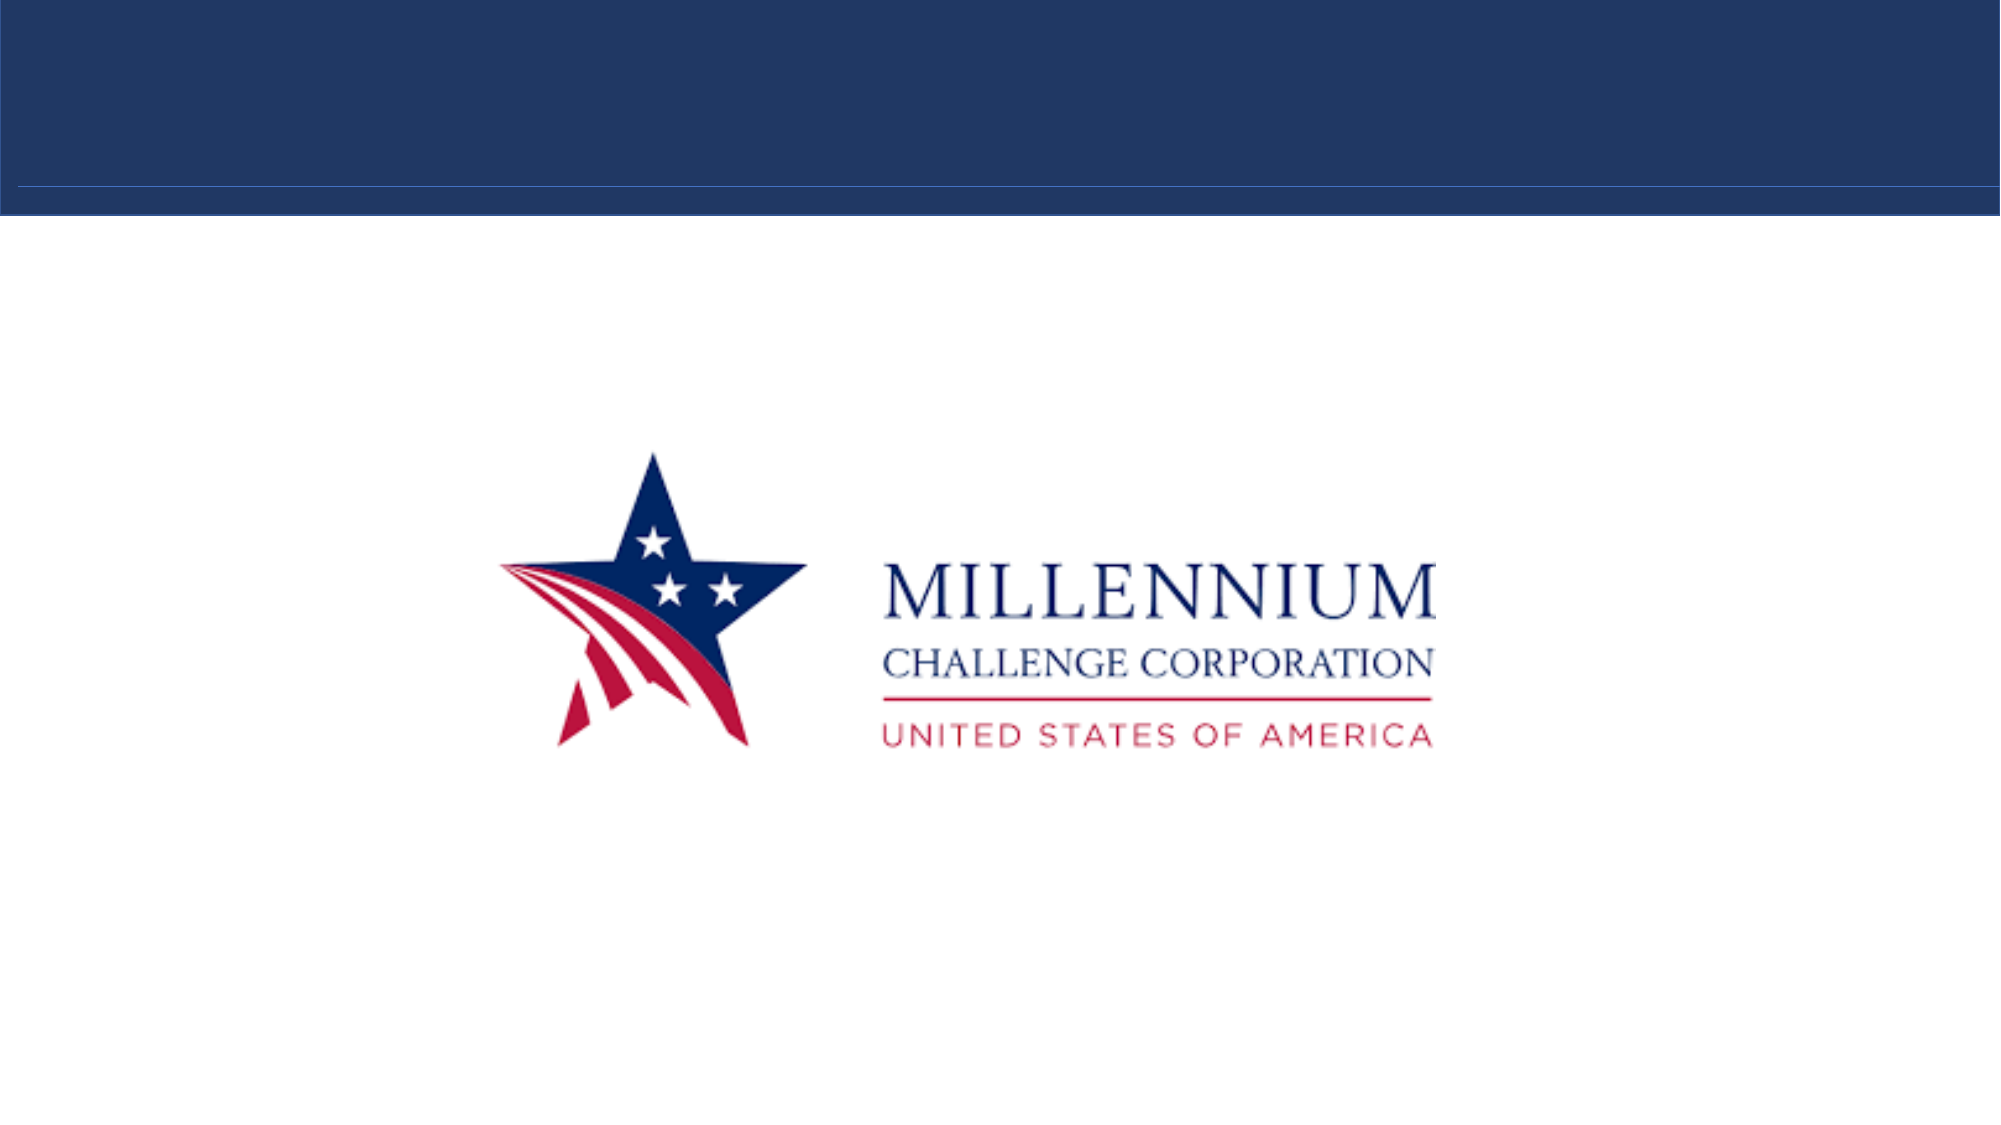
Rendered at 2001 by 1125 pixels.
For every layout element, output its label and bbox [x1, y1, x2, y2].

picture [484, 436, 1436, 761]
text_box [0, 0, 2000, 216]
